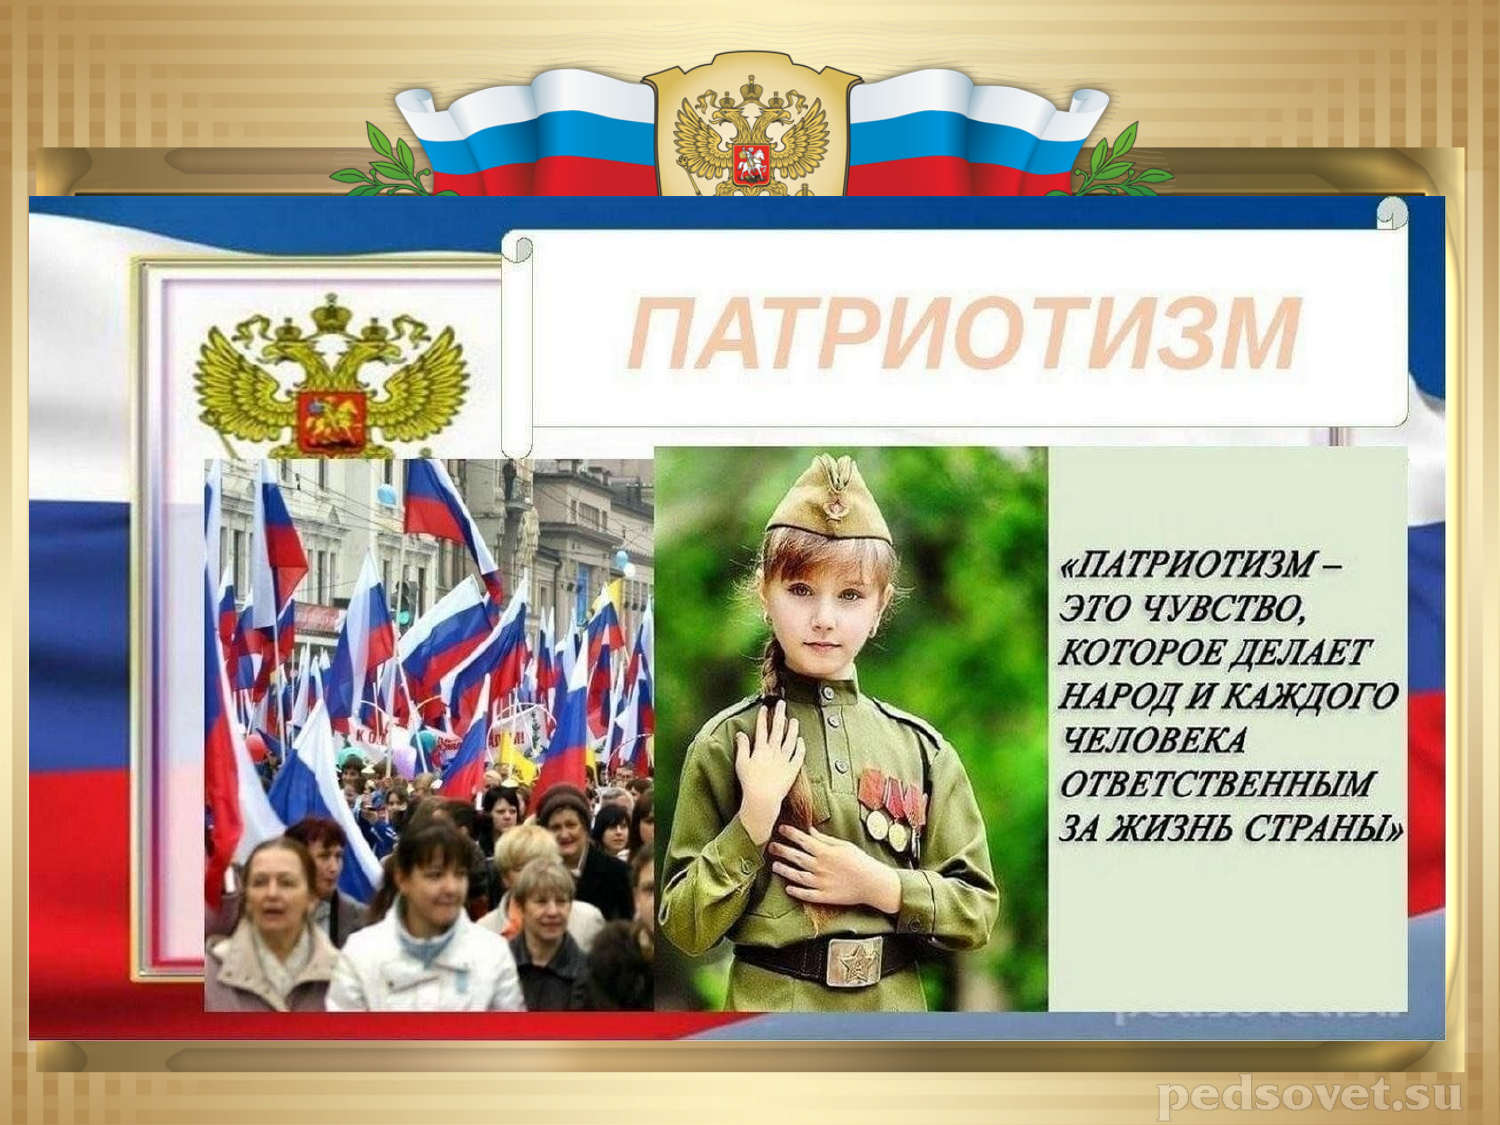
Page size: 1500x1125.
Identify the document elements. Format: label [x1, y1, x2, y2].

picture [0, 0, 1500, 1125]
list [29, 196, 1447, 1041]
